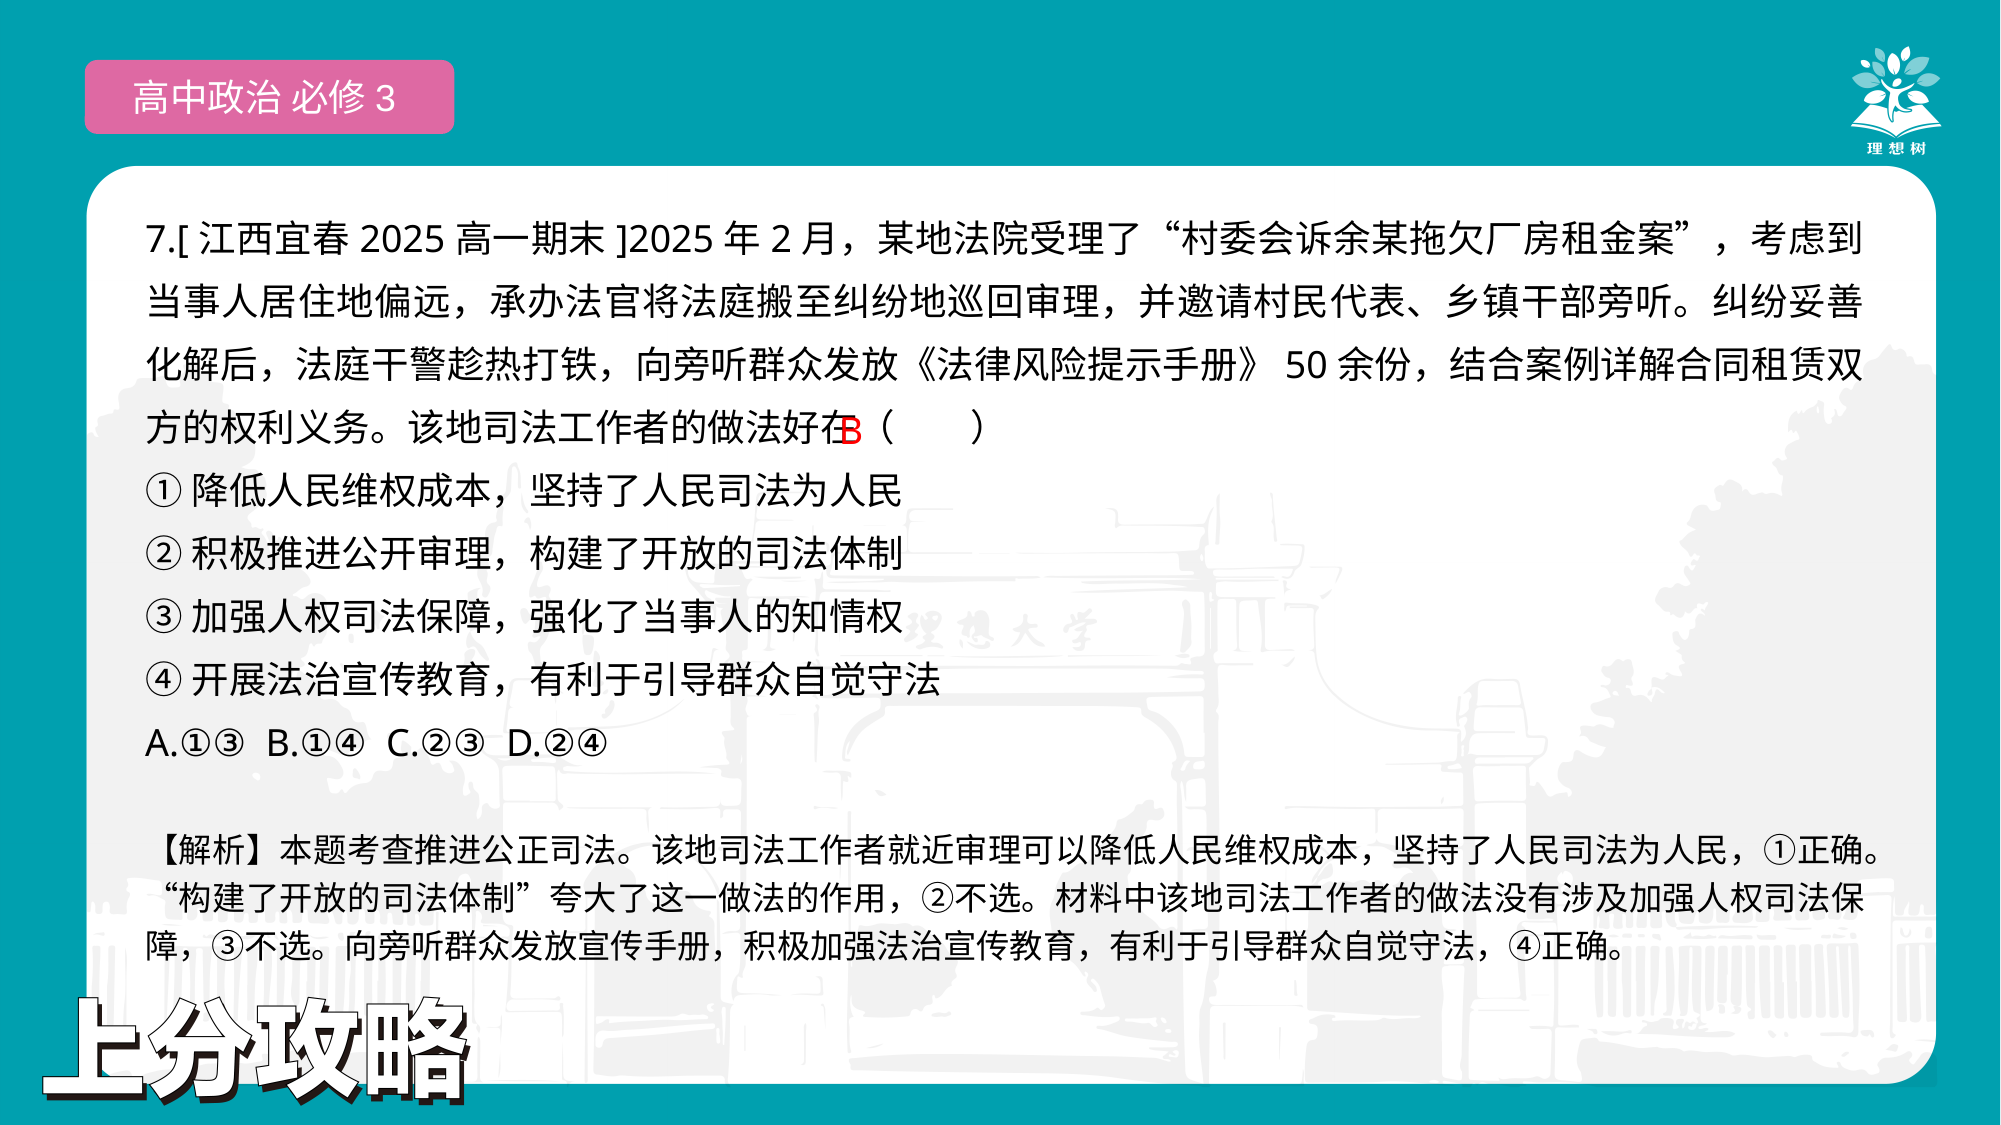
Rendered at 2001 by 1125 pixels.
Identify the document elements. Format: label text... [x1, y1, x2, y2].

text_box 高中政治 必修3 [83, 58, 456, 135]
picture [0, 0, 2001, 1125]
text_box 【解析】本题考查推进公正司法。该地司法工作者就近审理可以降低人民维权成本，坚持了人民司法为人民，①正确。“构建了开放的司法体制”夸大了这一做法的作用，②不选。材料中该地司法工作者的做法没有涉及加强人权司法保障，③不选。向旁听群众发放宣传手册，积极加强法治宣传教育，有利于引导群众自觉守法，④正确。 [130, 814, 1880, 973]
text_box B [814, 376, 931, 459]
text_box 7.[江西宜春2025高一期末]2025年2月，某地法院受理了“村委会诉余某拖欠厂房租金案”，考虑到当事人居住地偏远，承办法官将法庭搬至纠纷地巡回审理，并邀请村民代表、乡镇干部旁听。纠纷妥善化解后，法庭干警趁热打铁，向旁听群众发放《法律风险提示手册》50余份，结合案例详解合同租赁双方的权利义务。该地司法工作者的做法好在（ ） ①降低人民维权成本，坚持了人民司法为人民 ②积极推进公开审理，构建了开放的司法体制 ③加强人权司法保障，强化了当事人的知情权 ④开展法治宣传教育，有利于引导群众自觉守法 A.①③ B.①④ C.②③ D.②④ [130, 189, 1880, 772]
